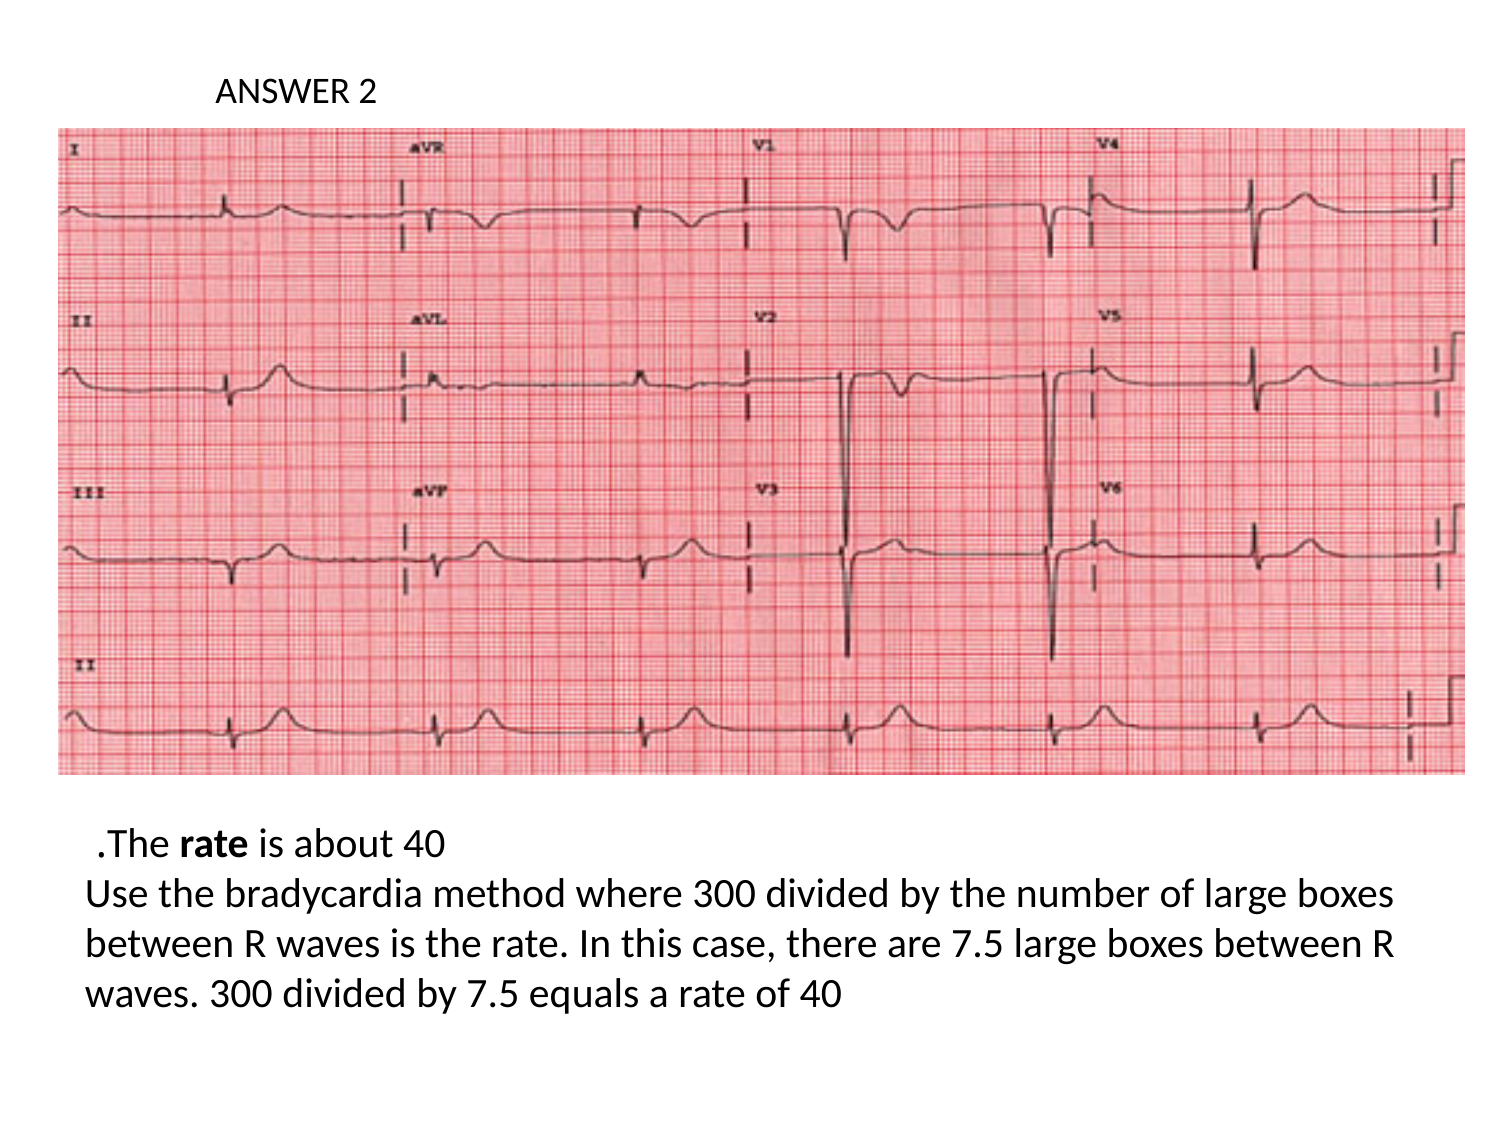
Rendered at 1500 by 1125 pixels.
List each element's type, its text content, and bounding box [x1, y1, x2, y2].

picture [58, 128, 1466, 776]
text_box ANSWER 2 [200, 58, 393, 119]
text_box The rate is about 40. Use the bradycardia method where 300 divided by the number of large boxes between R waves is the rate. In this case, there are 7.5 large boxes between R waves. 300 divided by 7.5 equals a rate of 40 [70, 808, 1418, 1024]
